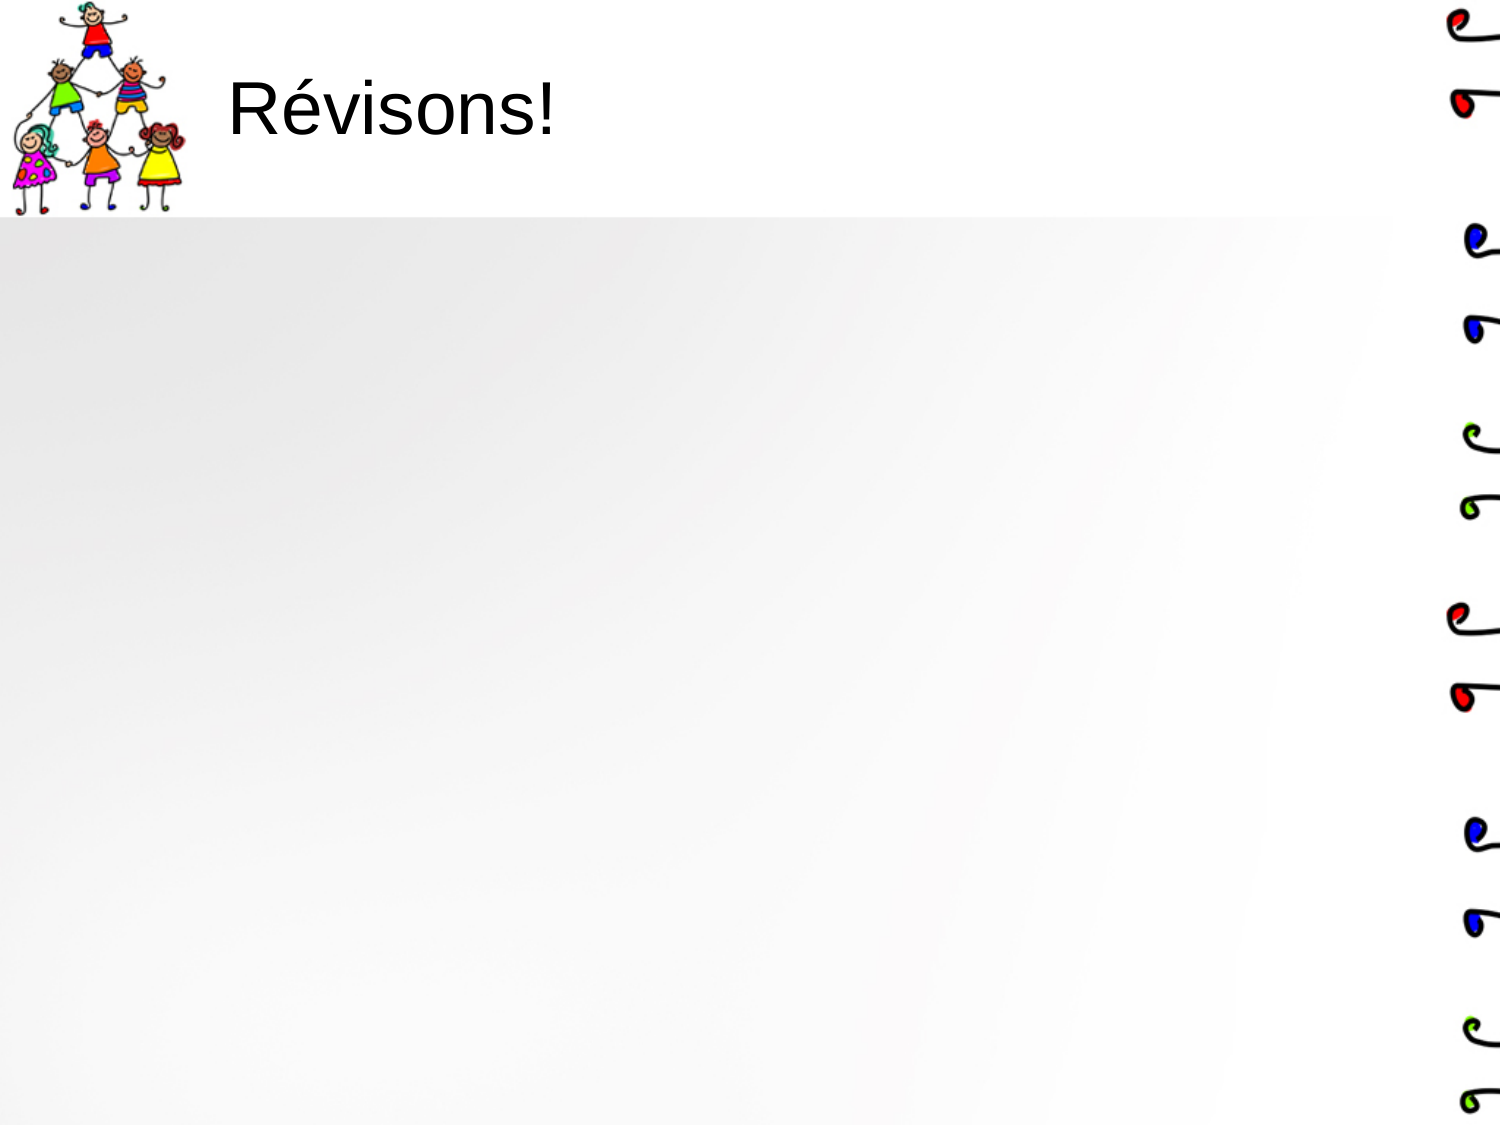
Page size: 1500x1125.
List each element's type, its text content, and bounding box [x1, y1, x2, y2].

title Révisons! [212, 16, 1463, 192]
picture [0, 0, 1500, 1125]
